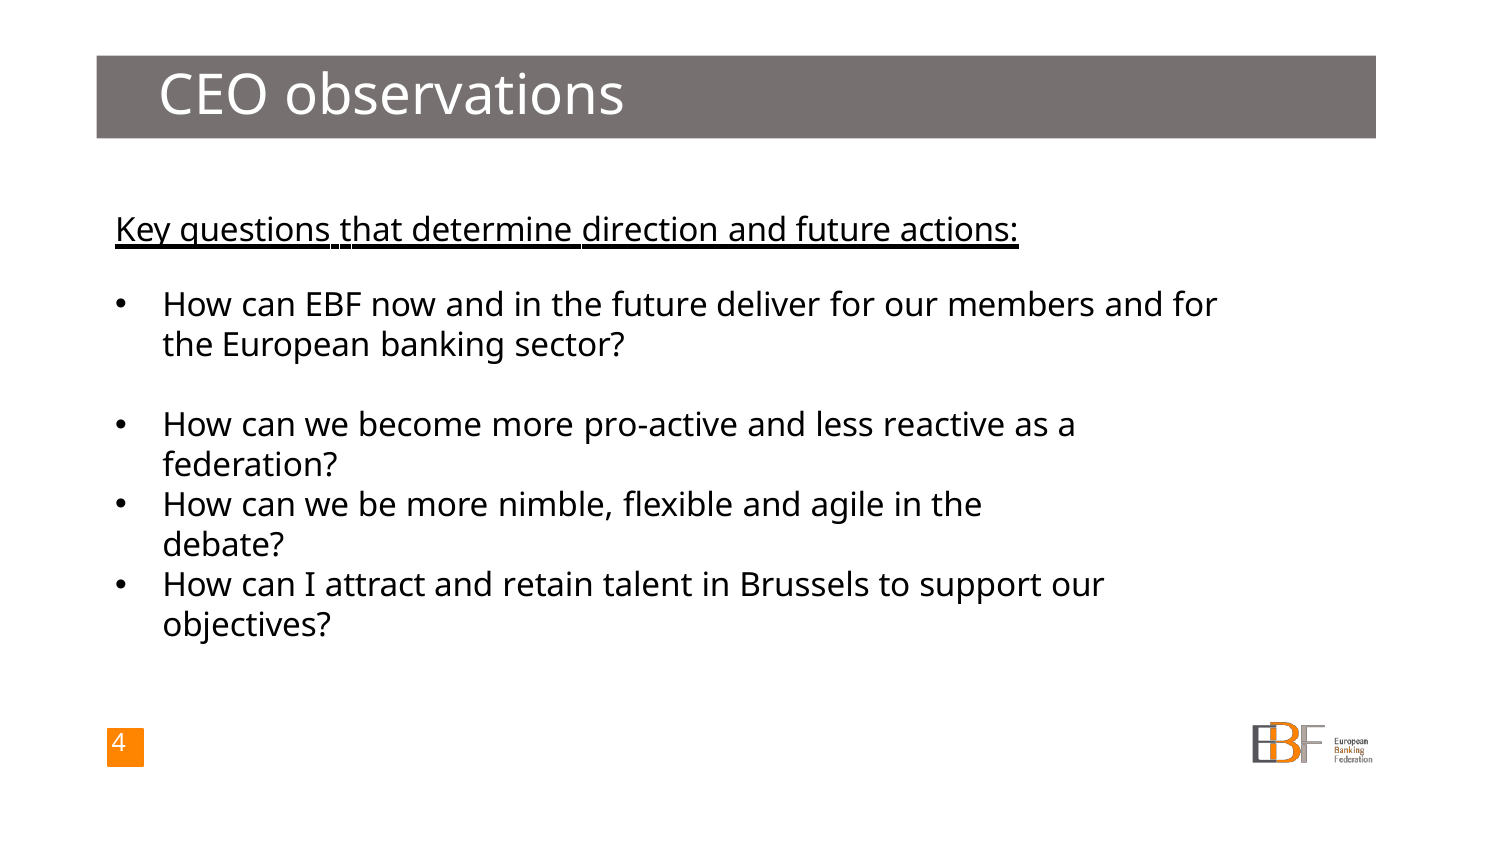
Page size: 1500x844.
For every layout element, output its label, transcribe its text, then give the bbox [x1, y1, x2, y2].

text_box Key questions that determine direction and future actions: How can EBF now and in the future deliver for our members and for the European banking sector? [113, 207, 1243, 365]
picture [1246, 715, 1379, 769]
text_box • [113, 561, 129, 604]
text_box How can I attract and retain talent in Brussels to support our objectives? [160, 563, 1257, 605]
title CEO observations [156, 57, 1344, 131]
text_box [96, 55, 1376, 139]
text_box How can we be more nimble, flexible and agile in the debate? [113, 483, 1098, 525]
text_box • [113, 401, 129, 444]
text_box How can we become more pro-active and less reactive as a federation? [160, 403, 1232, 445]
text_box [107, 728, 144, 766]
slide_number 4 [107, 726, 129, 760]
